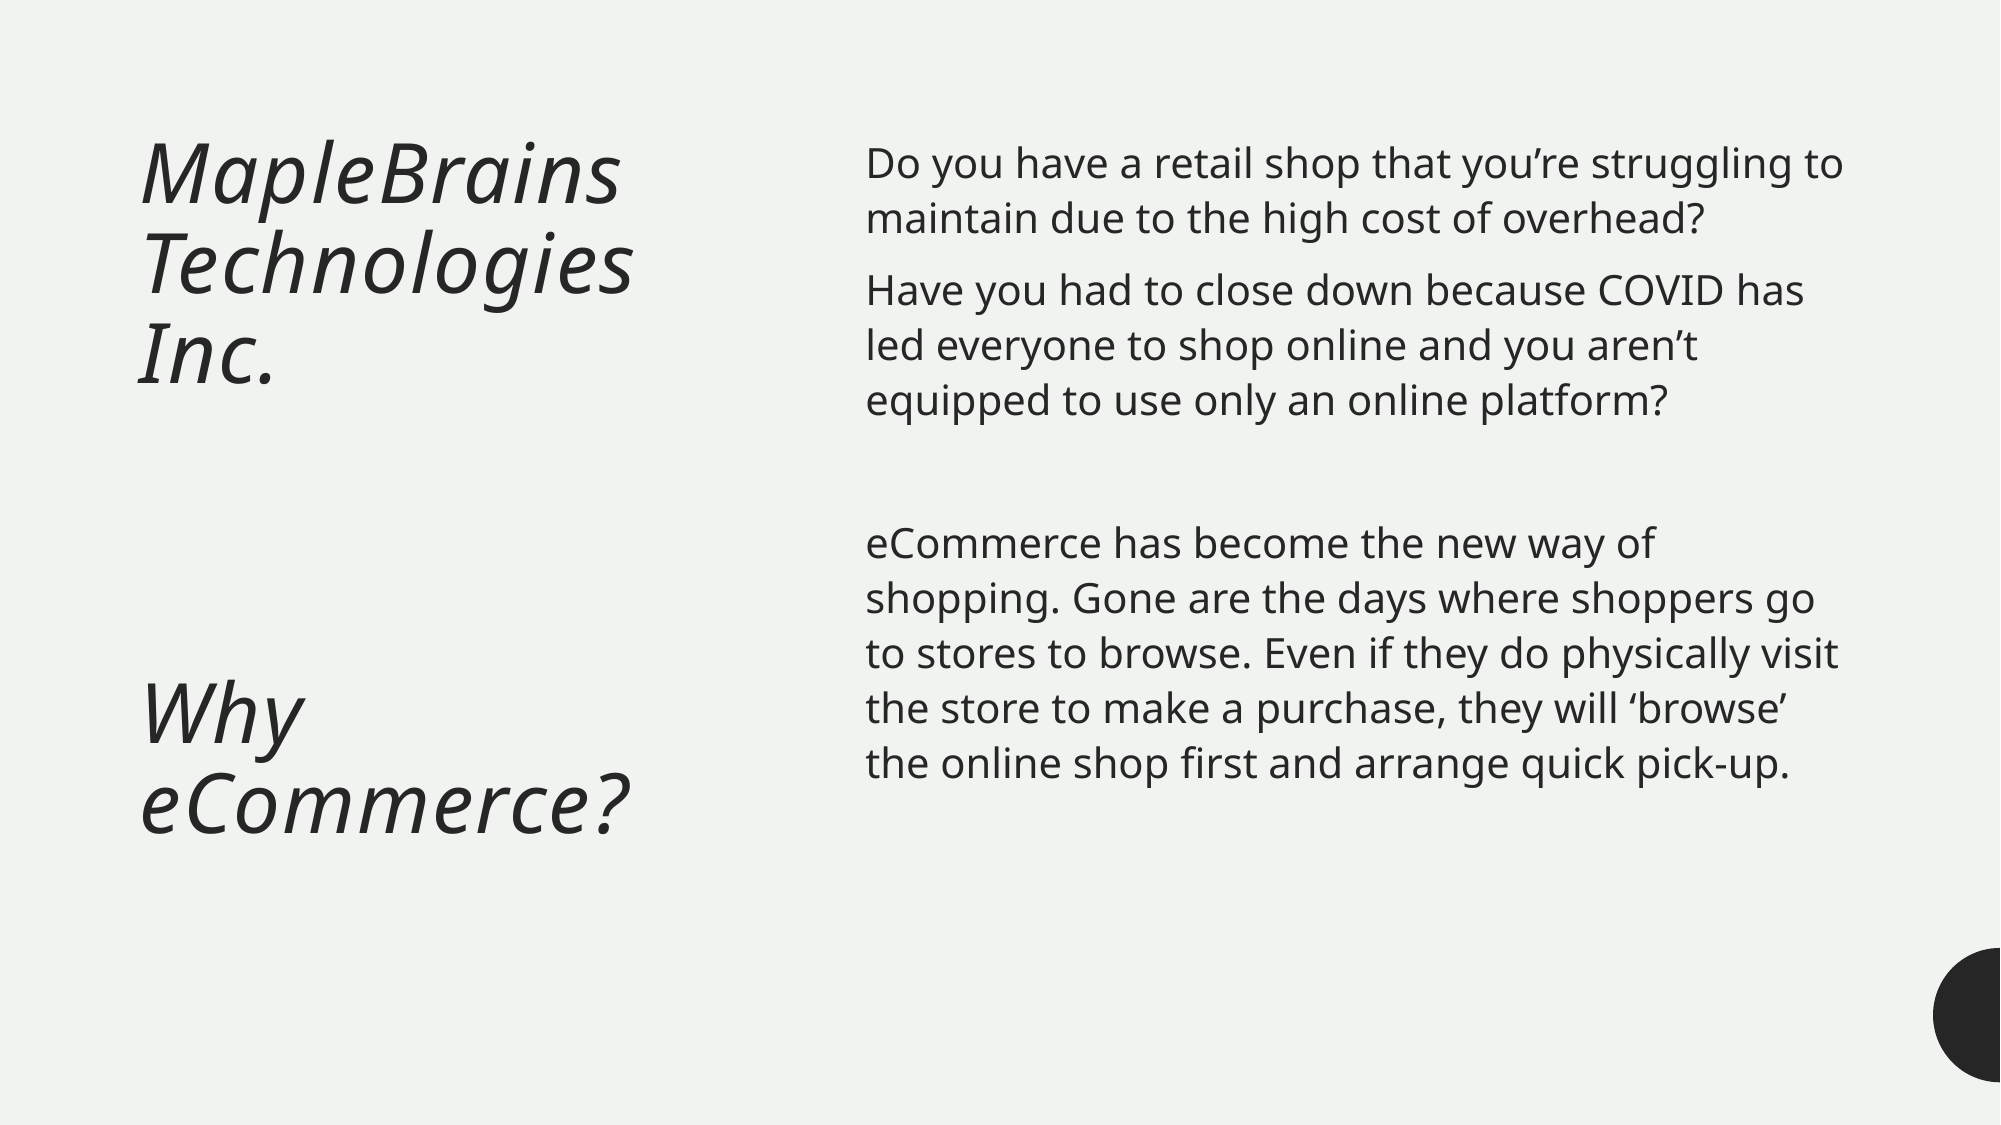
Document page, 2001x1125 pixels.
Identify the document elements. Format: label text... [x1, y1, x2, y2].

list Do you have a retail shop that you’re struggling to maintain due to the high cost of overhead? Have you had to close down because COVID has led everyone to shop online and you aren’t equipped to use only an online platform? eCommerce has become the new way of shopping. Gone are the days where shoppers go to stores to browse. Even if they do physically visit the store to make a purchase, they will ‘browse’ the online shop first and arrange quick pick-up. [850, 124, 1875, 905]
title MapleBrains Technologies Inc. Why eCommerce? [124, 124, 753, 905]
